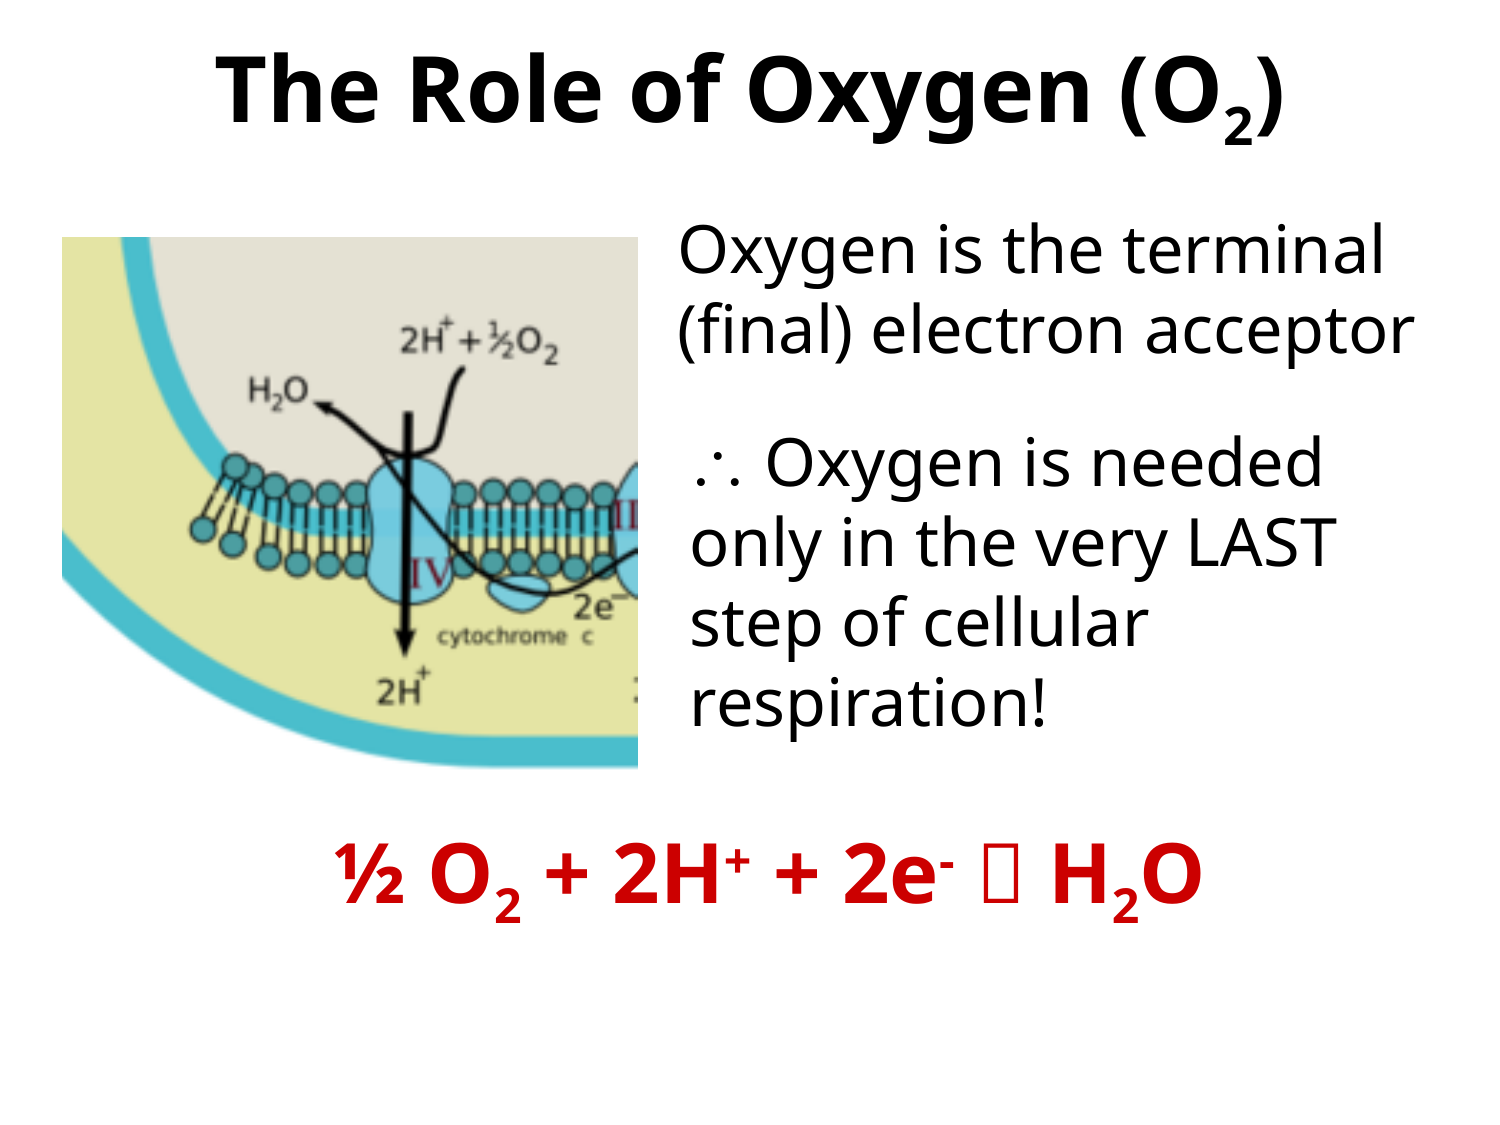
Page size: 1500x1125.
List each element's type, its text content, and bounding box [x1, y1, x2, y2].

picture [62, 237, 638, 805]
text_box Oxygen is the terminal (final) electron acceptor [662, 199, 1463, 375]
title The Role of Oxygen (O2) [74, 0, 1426, 188]
text_box ½ O2 + 2H+ + 2e-  H2O [318, 812, 1221, 941]
text_box  Oxygen is needed only in the very LAST step of cellular respiration! [674, 412, 1425, 747]
